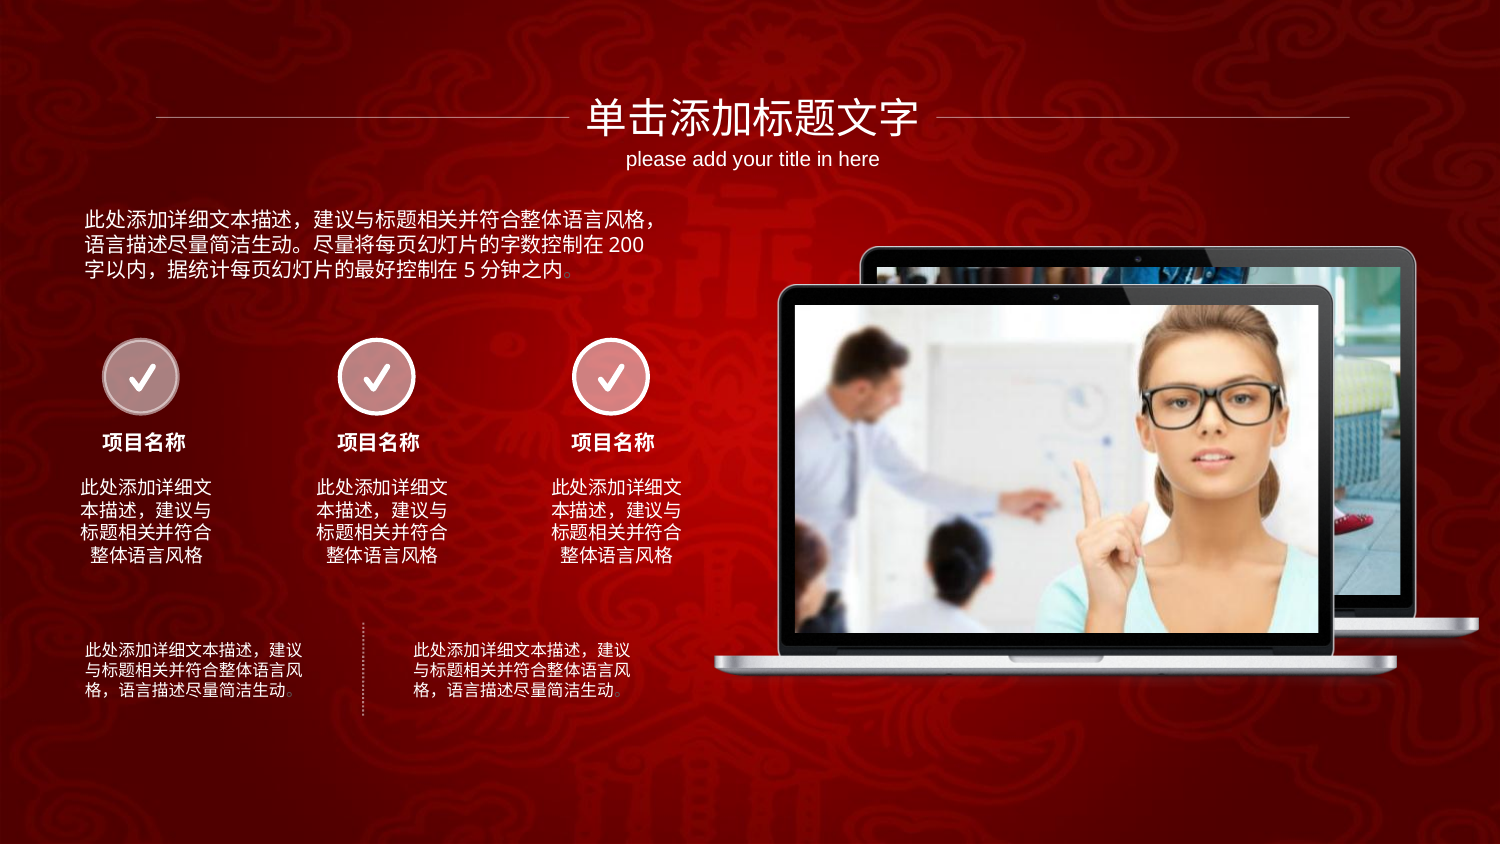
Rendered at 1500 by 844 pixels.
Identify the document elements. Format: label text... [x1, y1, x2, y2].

text_box 此处添加详细文本描述，建议与标题相关并符合整体语言风格，语言描述尽量简洁生动。 [70, 632, 329, 708]
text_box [796, 245, 1479, 658]
text_box please add your title in here [610, 138, 895, 179]
picture [0, 0, 1500, 844]
text_box 此处添加详细文本描述，建议与标题相关并符合整体语言风格，语言描述尽量简洁生动。 [398, 632, 657, 708]
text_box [294, 339, 471, 575]
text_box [528, 339, 705, 575]
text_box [58, 339, 235, 575]
text_box 此处添加详细文本描述，建议与标题相关并符合整体语言风格，语言描述尽量简洁生动。尽量将每页幻灯片的字数控制在200字以内，据统计每页幻灯片的最好控制在5分钟之内。 [70, 199, 680, 289]
text_box 单击添加标题文字 [570, 84, 935, 150]
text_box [714, 284, 1397, 696]
